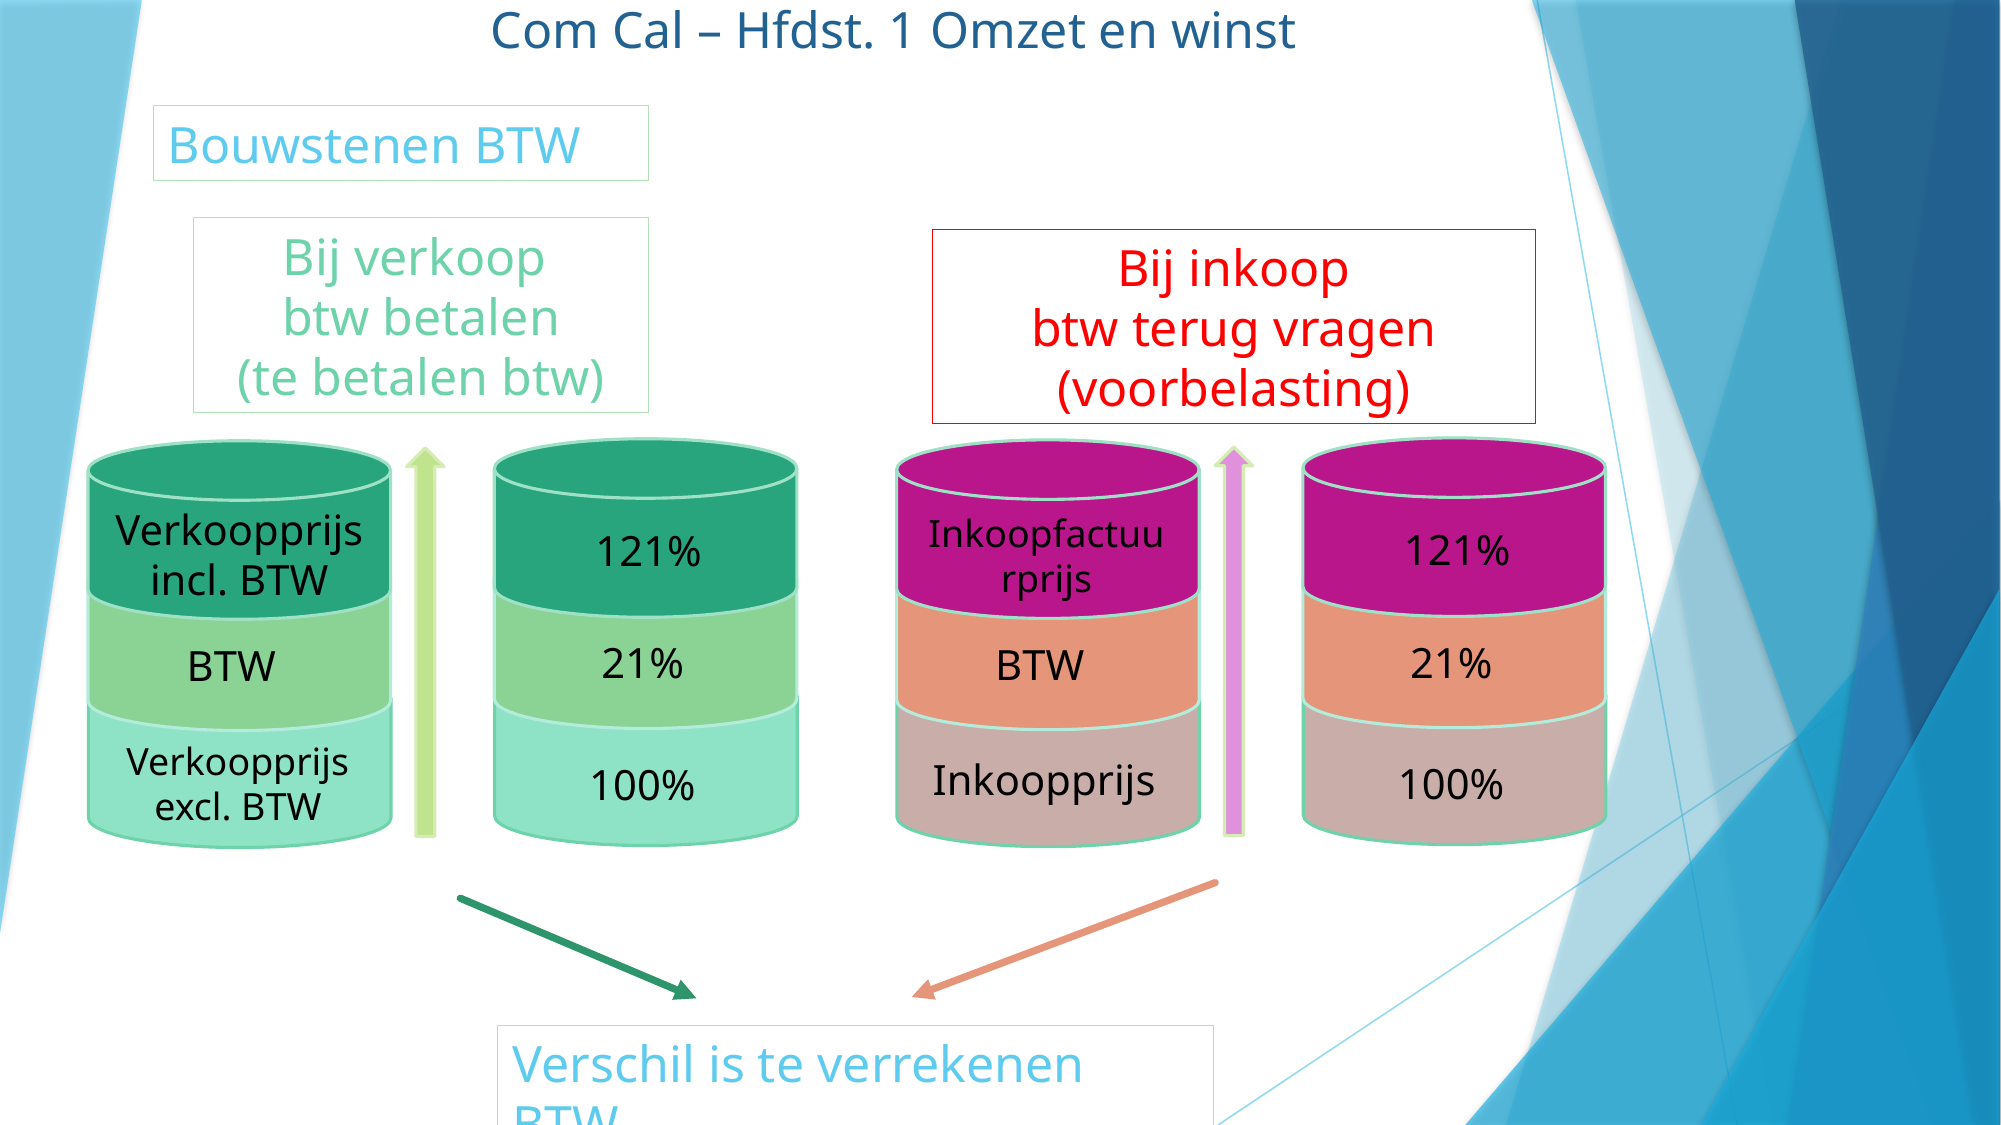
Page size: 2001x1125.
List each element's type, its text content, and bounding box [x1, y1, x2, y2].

text_box 21% [1335, 628, 1568, 694]
text_box 121% [497, 517, 800, 582]
text_box [492, 437, 799, 619]
text_box BTW [923, 631, 1157, 696]
text_box [895, 438, 1201, 605]
text_box [492, 589, 799, 731]
text_box [895, 592, 1201, 732]
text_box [459, 897, 697, 999]
text_box Verkoopprijs incl. BTW [87, 496, 391, 612]
text_box [895, 697, 1202, 849]
text_box 121% [1306, 516, 1609, 582]
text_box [911, 882, 1216, 998]
text_box [1301, 436, 1608, 618]
text_box [1213, 445, 1255, 838]
text_box [405, 446, 446, 839]
text_box [1301, 588, 1608, 730]
text_box [131, 612, 348, 621]
text_box [493, 701, 799, 848]
text_box [86, 591, 393, 733]
text_box BTW [114, 631, 348, 697]
text_box [307, 702, 393, 834]
text_box [86, 439, 393, 594]
text_box Inkoopfactuurprijs [911, 502, 1182, 607]
text_box Bij verkoop btw betalen (te betalen btw) [193, 217, 649, 413]
text_box [113, 836, 366, 850]
text_box [922, 607, 1174, 620]
text_box Verschil is te verrekenen BTW [497, 1025, 1214, 1125]
text_box Verkoopprijs excl. BTW [102, 730, 373, 836]
text_box Com Cal – Hfdst. 1 Omzet en winst [9, 0, 1778, 66]
text_box Bouwstenen BTW [153, 105, 649, 181]
text_box 21% [526, 629, 759, 695]
text_box 100% [507, 751, 778, 816]
text_box Bij inkoop btw terug vragen (voorbelasting) [932, 229, 1536, 424]
text_box 100% [1316, 750, 1587, 816]
text_box [1301, 699, 1608, 847]
text_box [86, 703, 172, 832]
text_box Inkoopprijs [892, 746, 1196, 812]
